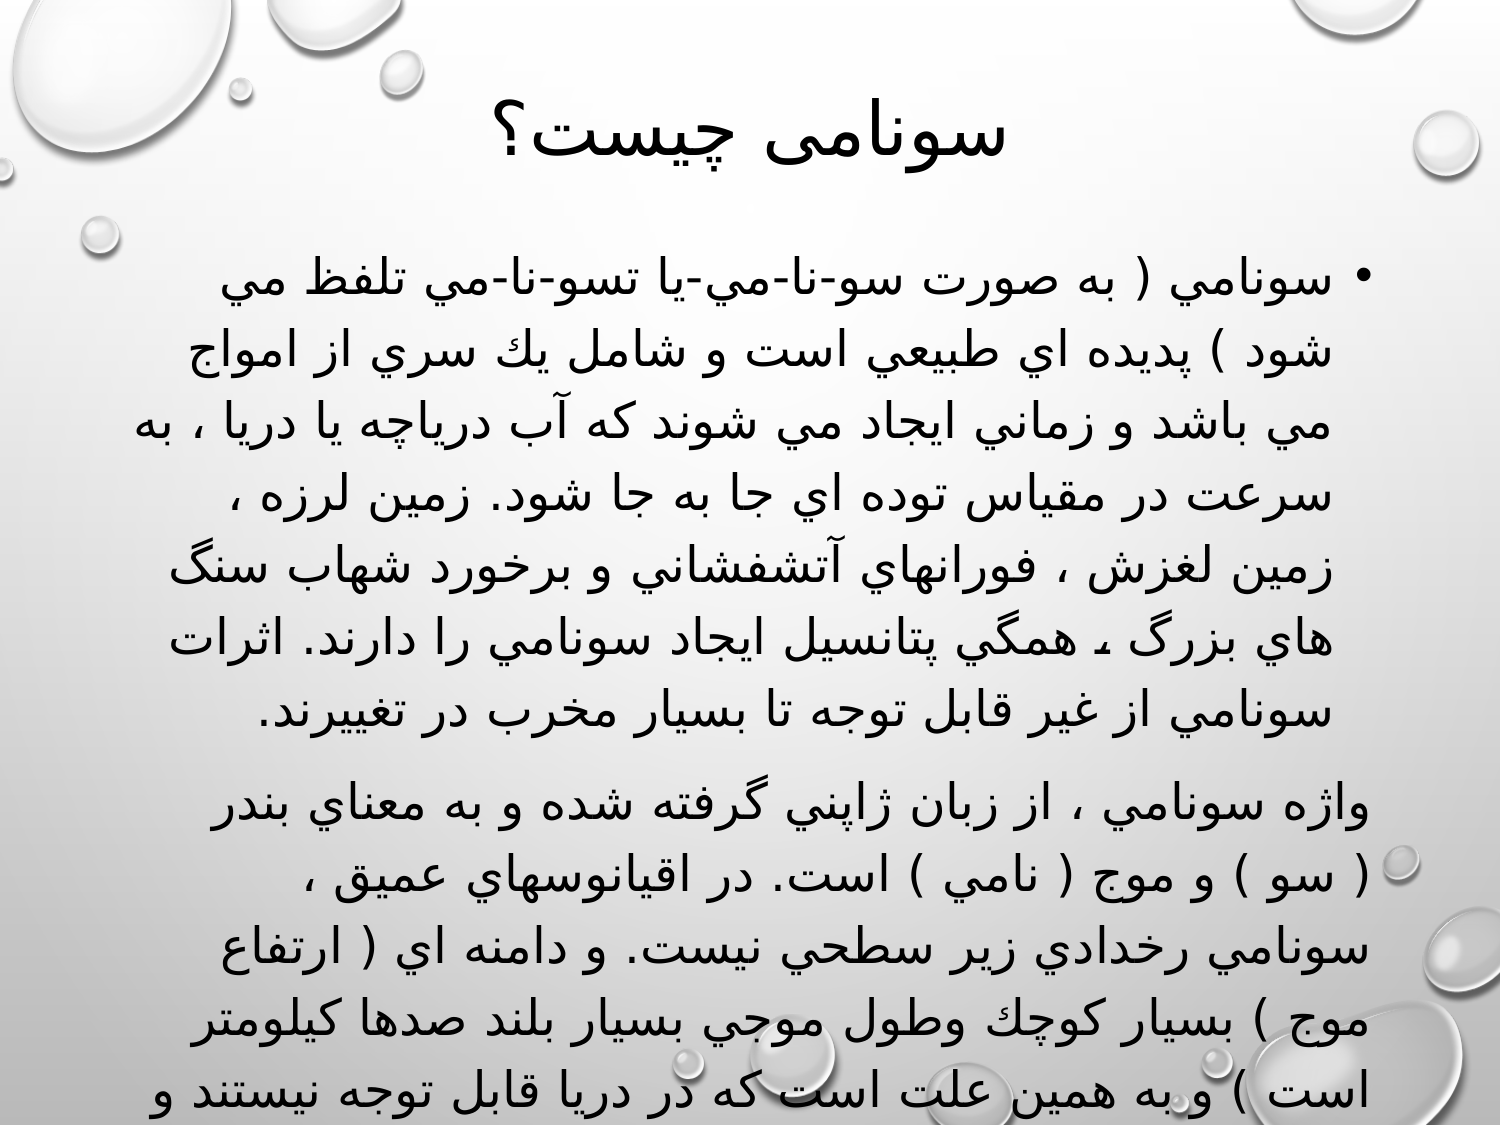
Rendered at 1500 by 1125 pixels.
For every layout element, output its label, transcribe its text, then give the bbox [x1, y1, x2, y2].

picture [0, 0, 1500, 1125]
list سونامي ( به صورت سو-نا-مي-يا تسو-نا-مي تلفظ مي شود ) پديده اي طبيعي است و شامل يك سري از امواج مي باشد و زماني ايجاد مي شوند كه آب درياچه يا دريا ، به سرعت در مقياس توده اي جا به جا شود. زمين لرزه ، زمين لغزش ، فورانهاي آتشفشاني و برخورد شهاب سنگ هاي بزرگ ، همگي پتانسيل ايجاد سونامي را دارند. اثرات سونامي از غير قابل توجه تا بسيار مخرب در تغييرند. واژه سونامي ، از زبان ژاپني گرفته شده و به معناي بندر ( سو ) و موج ( نامي ) است. در اقيانوسهاي عميق ، سونامي رخدادي زير سطحي نيست. و دامنه اي ( ارتفاع موج ) بسيار كوچك وطول موجي بسيار بلند صدها كيلومتر است ) و به همين علت است كه در دريا قابل توجه نيستند و در اقيانوس تنها، امواجی گذرا را تشكيل مي دهد. [112, 224, 1388, 787]
title سونامی چیست؟ [112, 0, 1388, 224]
